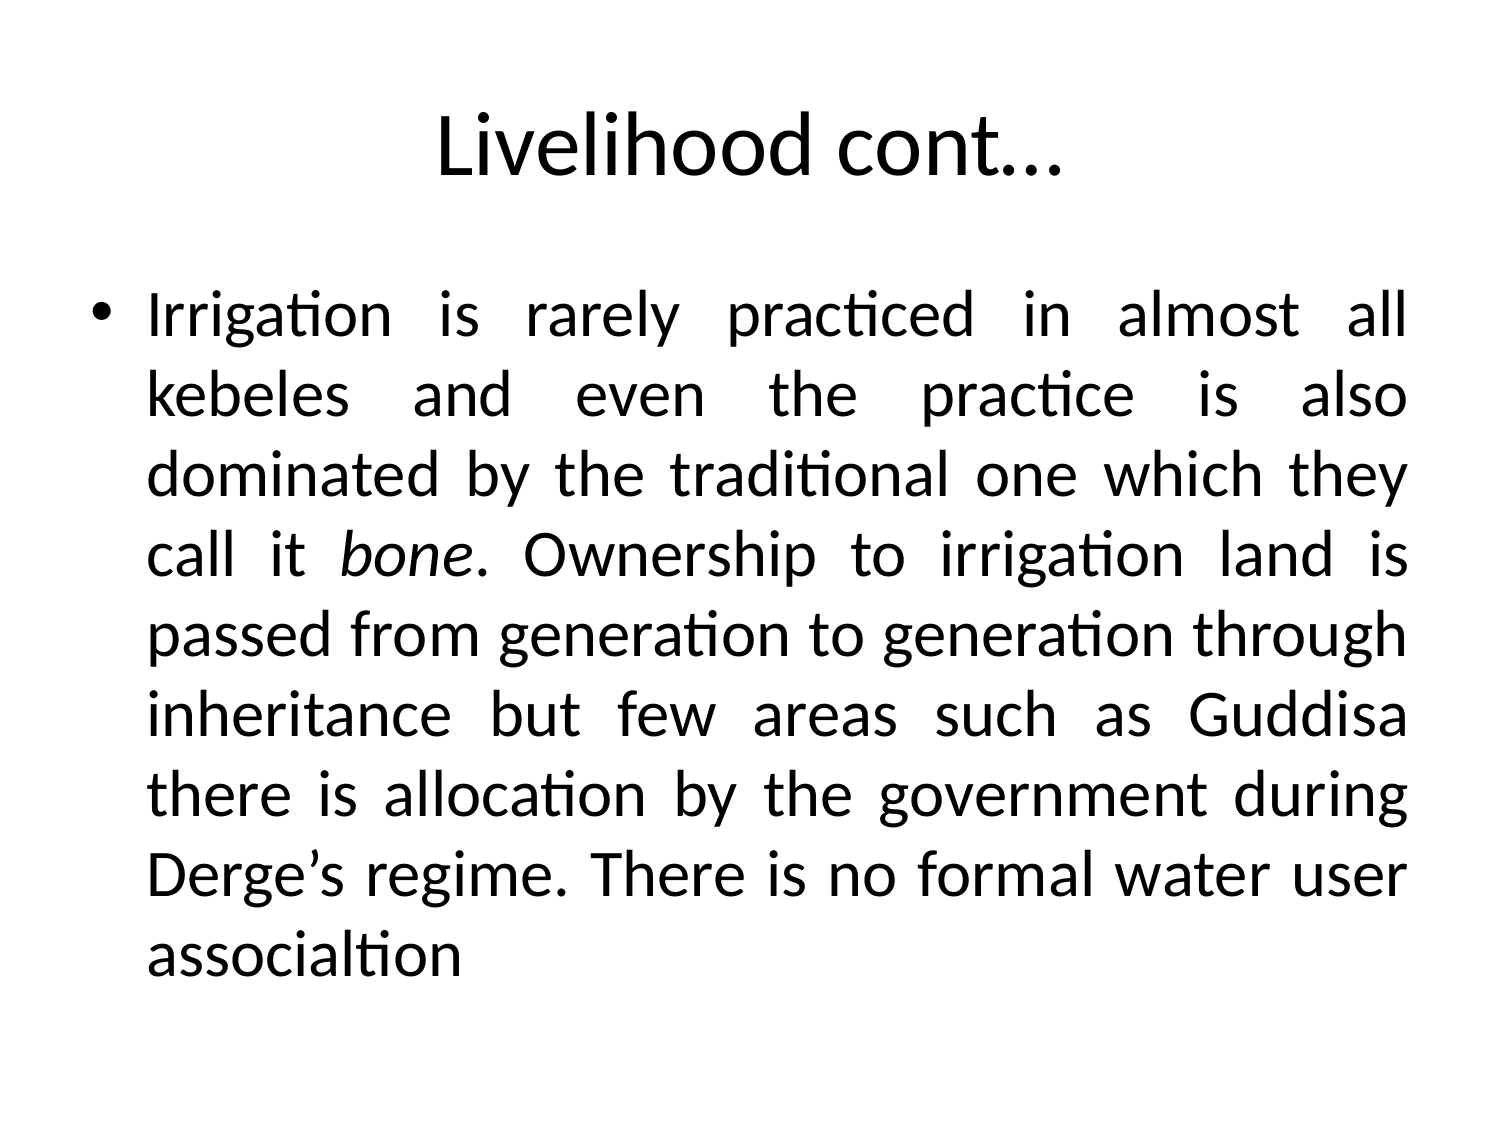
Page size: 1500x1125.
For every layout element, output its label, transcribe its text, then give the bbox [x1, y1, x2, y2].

title Livelihood cont… [75, 45, 1425, 233]
list Irrigation is rarely practiced in almost all kebeles and even the practice is also dominated by the traditional one which they call it bone. Ownership to irrigation land is passed from generation to generation through inheritance but few areas such as Guddisa there is allocation by the government during Derge’s regime. There is no formal water user associaltion [75, 262, 1425, 1005]
